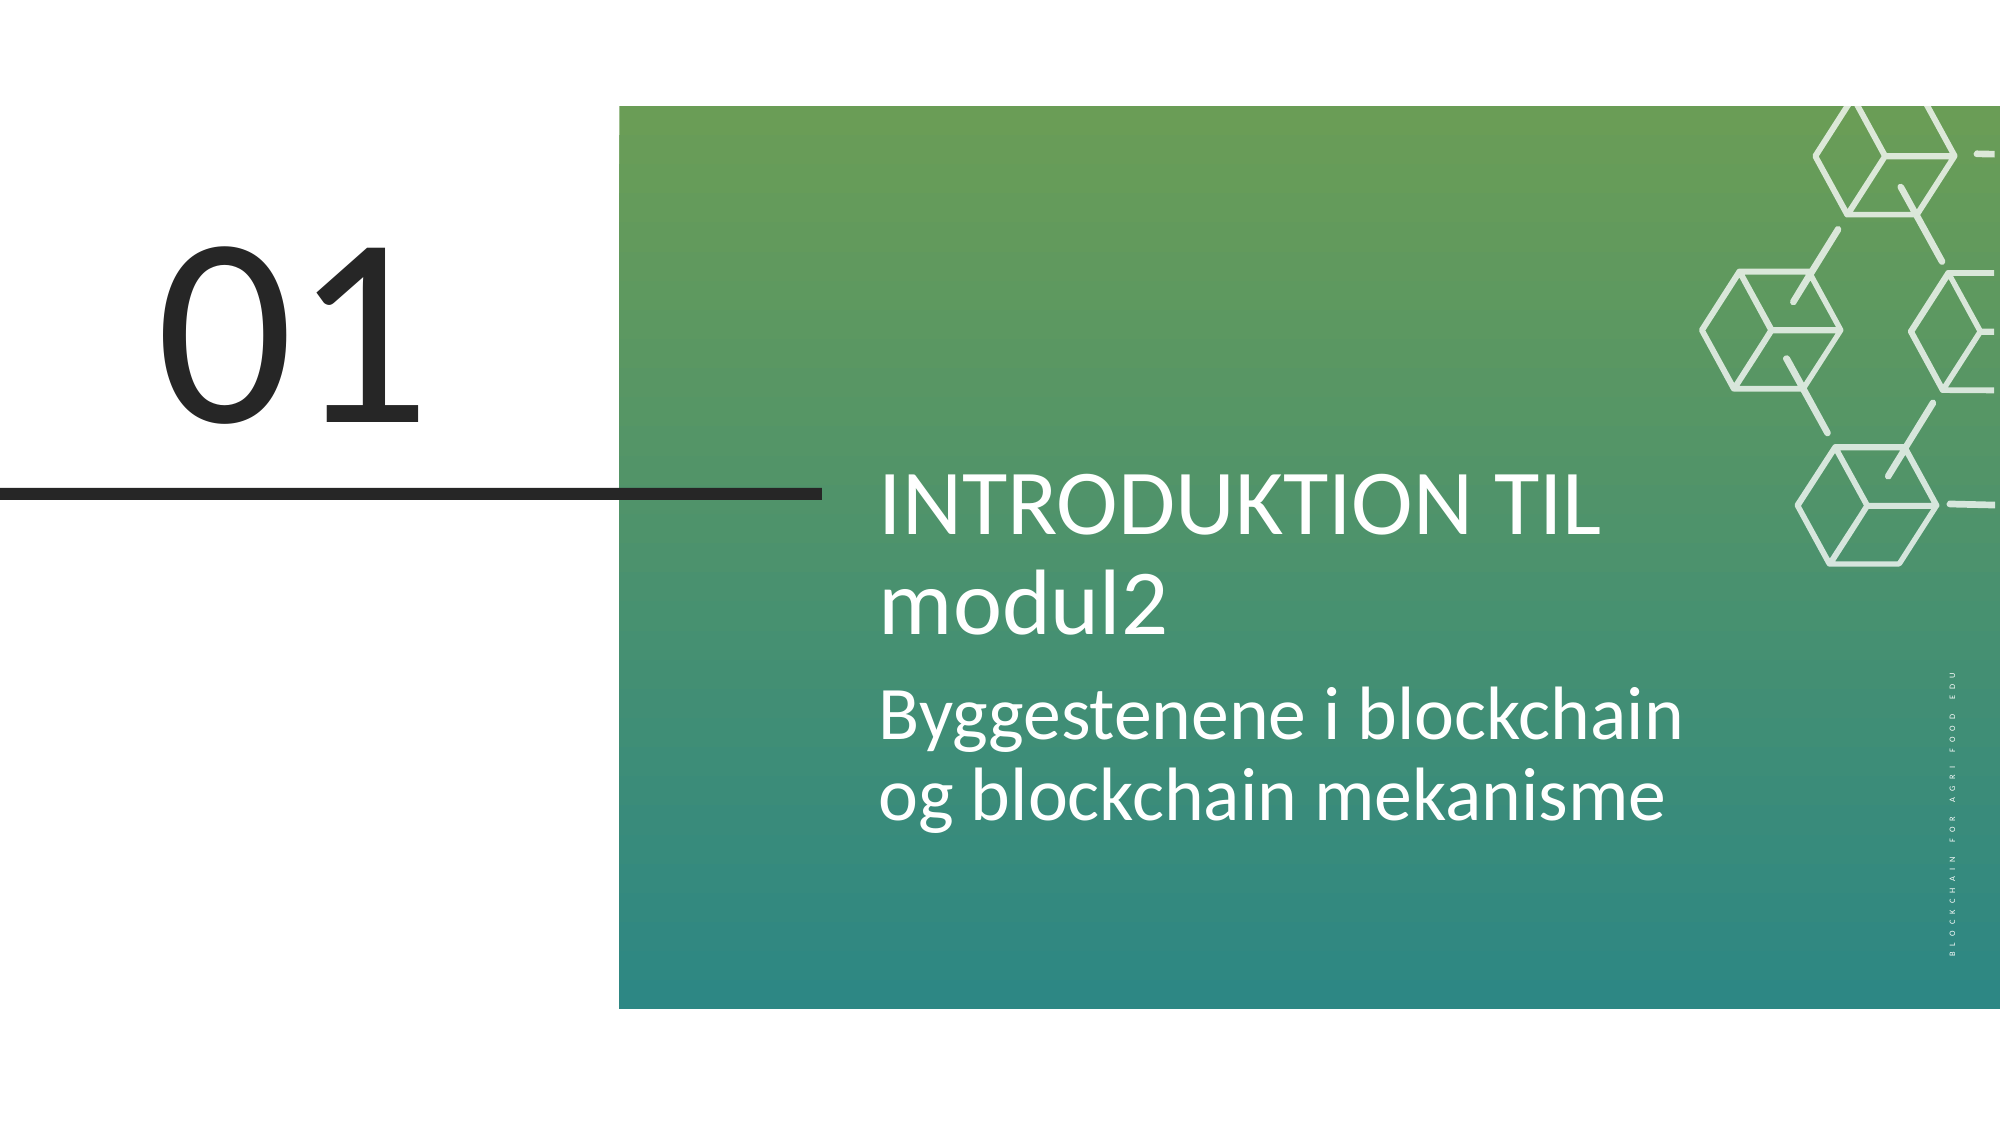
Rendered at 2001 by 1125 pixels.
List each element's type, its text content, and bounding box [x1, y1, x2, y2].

list 01 [141, 180, 481, 277]
list INTRODUKTION TIL modul2 Byggestenene i blockchain og blockchain mekanisme [864, 446, 1709, 899]
